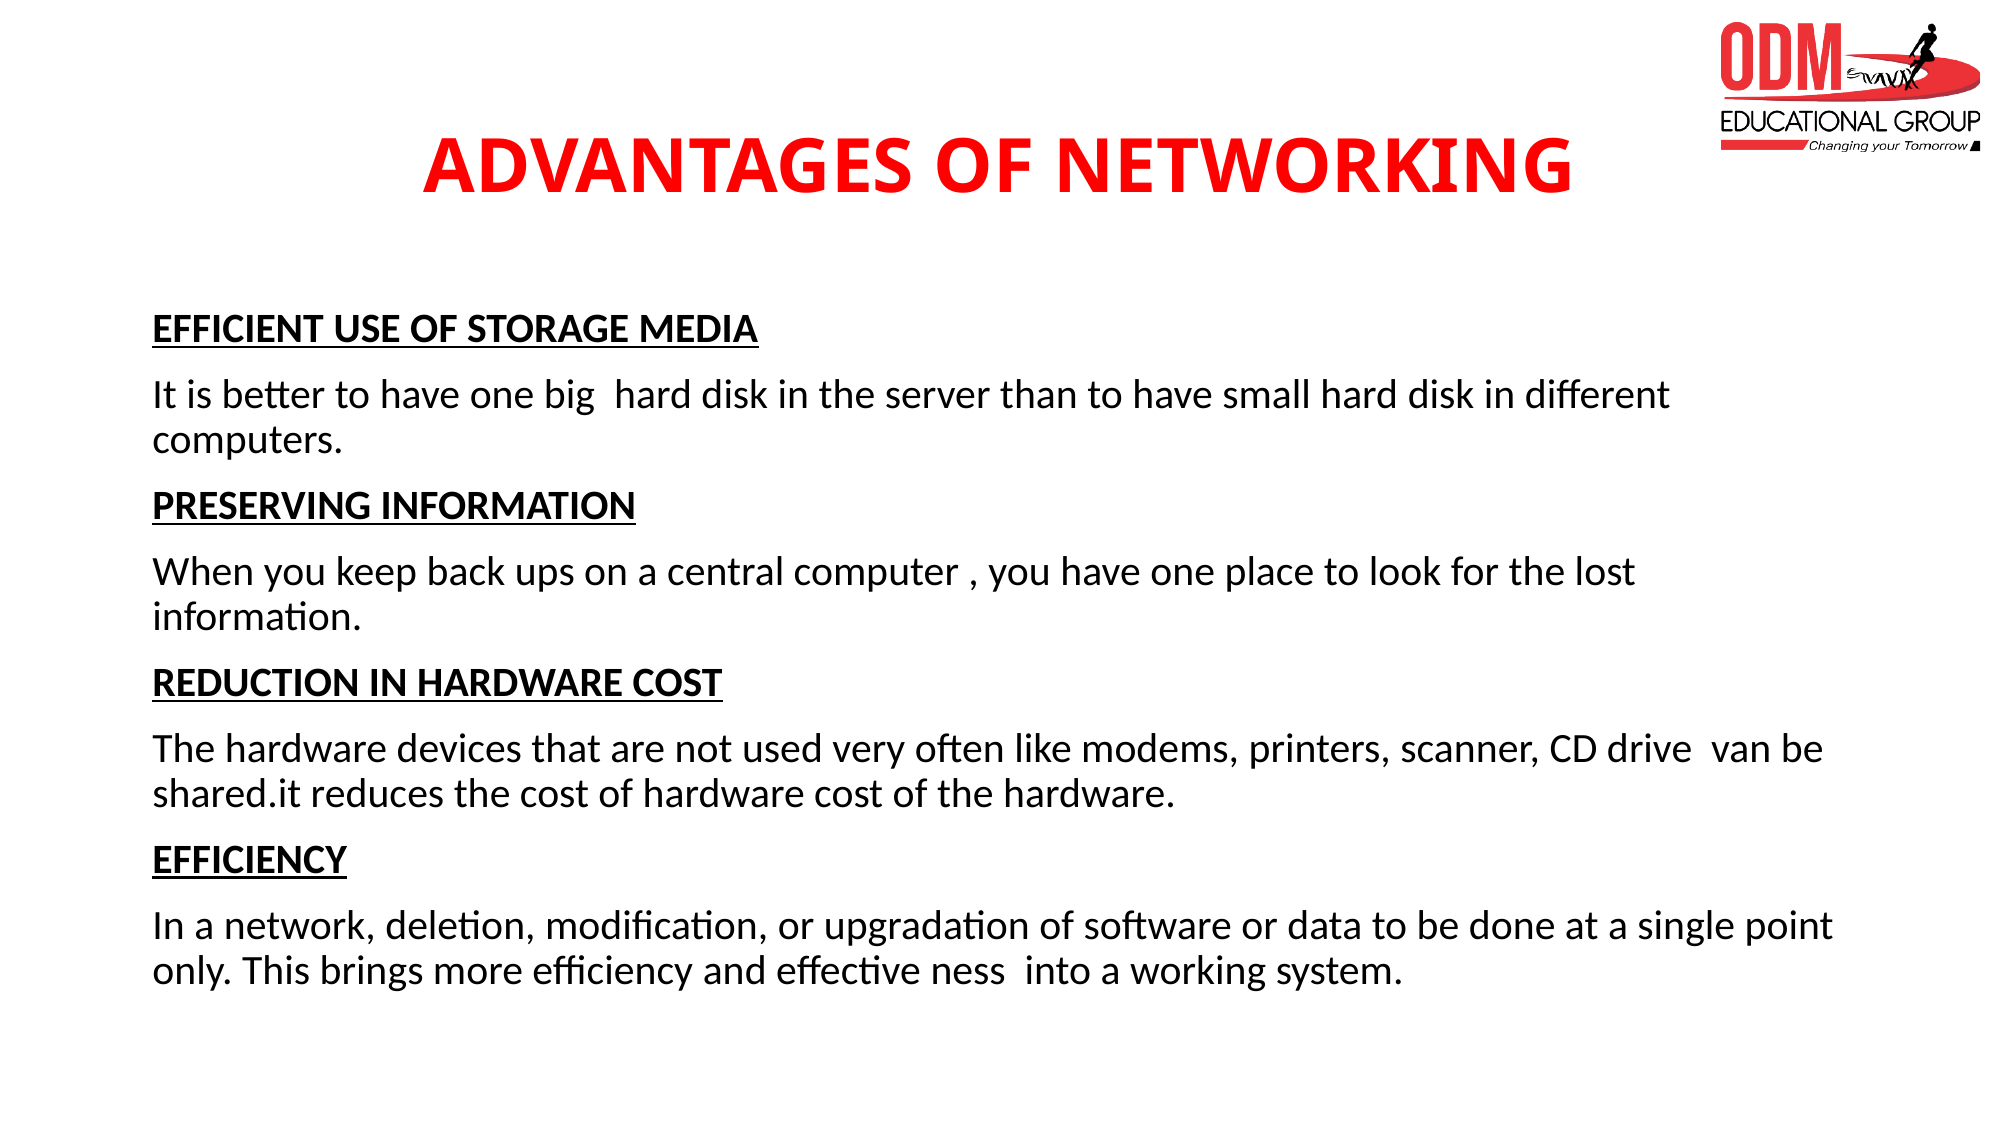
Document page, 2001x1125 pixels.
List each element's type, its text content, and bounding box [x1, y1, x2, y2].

title ADVANTAGES OF NETWORKING [137, 59, 1863, 278]
list EFFICIENT USE OF STORAGE MEDIA It is better to have one big hard disk in the server than to have small hard disk in different computers. PRESERVING INFORMATION When you keep back ups on a central computer , you have one place to look for the lost information. REDUCTION IN HARDWARE COST The hardware devices that are not used very often like modems, printers, scanner, CD drive van be shared.it reduces the cost of hardware cost of the hardware. EFFICIENCY In a network, deletion, modification, or upgradation of software or data to be done at a single point only. This brings more efficiency and effective ness into a working system. [137, 299, 1863, 1014]
text_box [1721, 22, 1981, 152]
